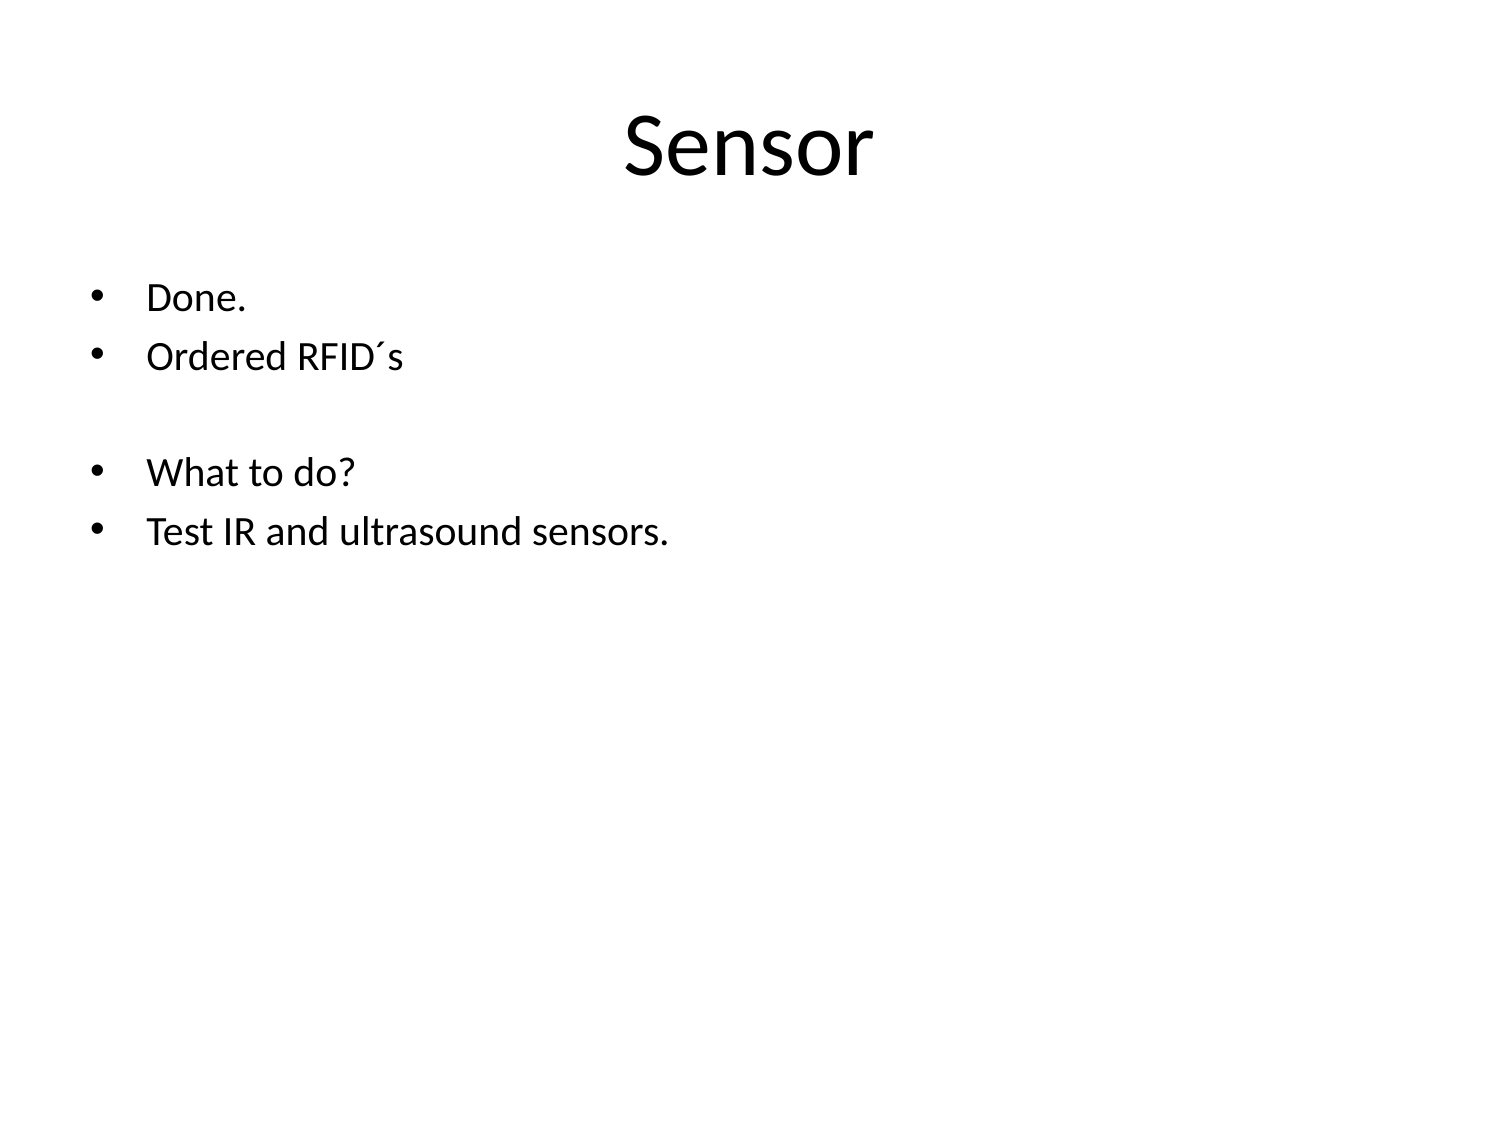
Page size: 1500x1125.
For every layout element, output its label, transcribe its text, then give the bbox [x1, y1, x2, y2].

title Sensor [75, 45, 1425, 233]
list Done. Ordered RFID´s What to do? Test IR and ultrasound sensors. [75, 262, 1425, 1005]
